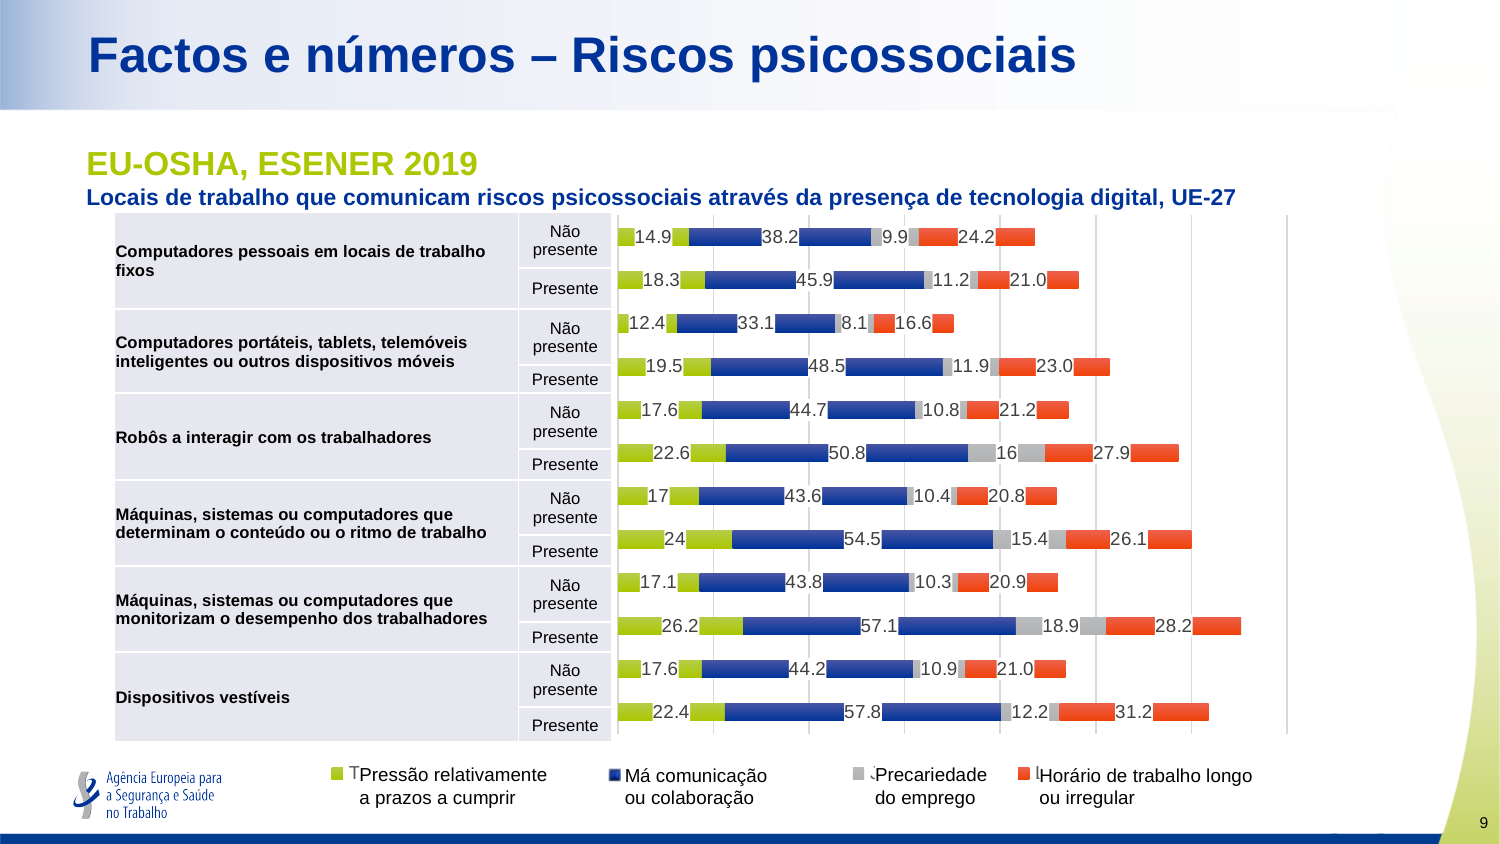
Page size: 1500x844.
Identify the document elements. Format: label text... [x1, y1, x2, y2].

chart [298, 170, 1338, 824]
picture [0, 0, 1500, 844]
text_box EU-OSHA, ESENER 2019 Locais de trabalho que comunicam riscos psicossociais através da presença de tecnologia digital, UE-27 [71, 134, 1408, 218]
table_header Computadores pessoais em locais de trabalho fixos [115, 213, 292, 308]
table_cell Máquinas, sistemas ou computadores que monitorizam o desempenho dos trabalhadores [115, 567, 292, 651]
table_cell Máquinas, sistemas ou computadores que determinam o conteúdo ou o ritmo de trabalho [115, 481, 292, 565]
table_cell Robôs a interagir com os trabalhadores [115, 394, 292, 479]
title Factos e números – Riscos psicossociais [73, 0, 1314, 91]
table_cell Dispositivos vestíveis [115, 653, 292, 741]
table_cell Computadores portáteis, tablets, telemóveis inteligentes ou outros dispositivos móveis [115, 310, 292, 392]
